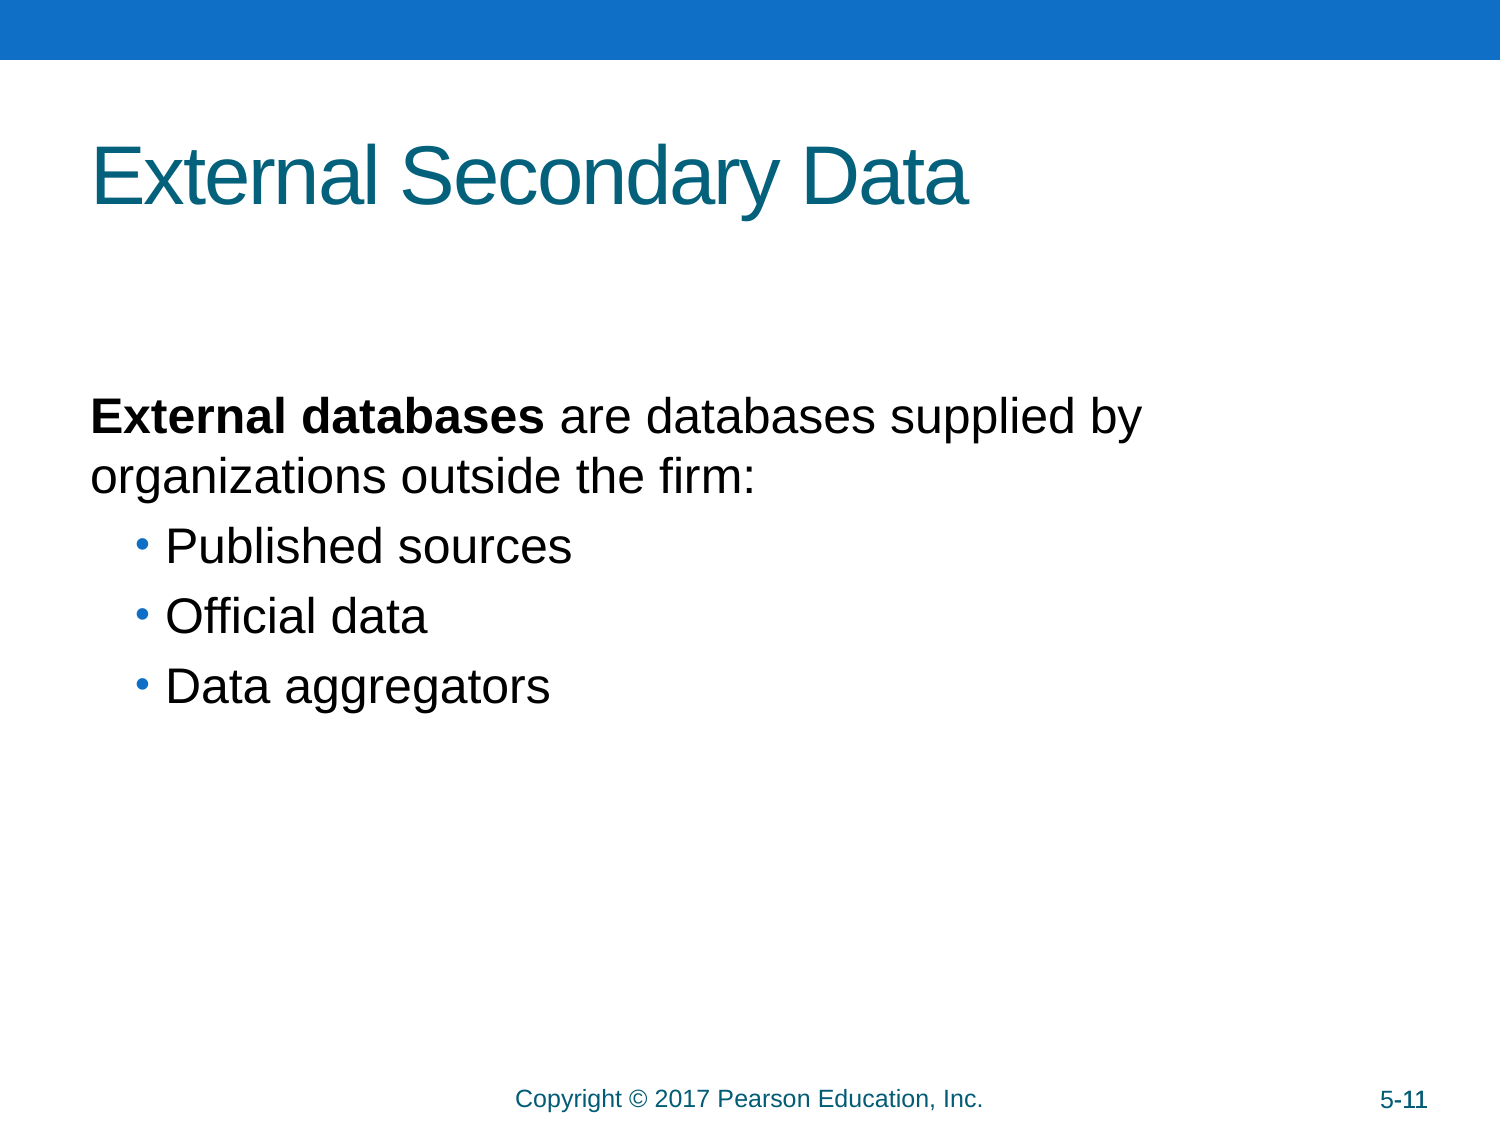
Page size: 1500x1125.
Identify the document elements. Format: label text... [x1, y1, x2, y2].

title External Secondary Data [75, 90, 1425, 253]
list External databases are databases supplied by organizations outside the firm: Published sources Official data Data aggregators [75, 376, 1425, 1125]
